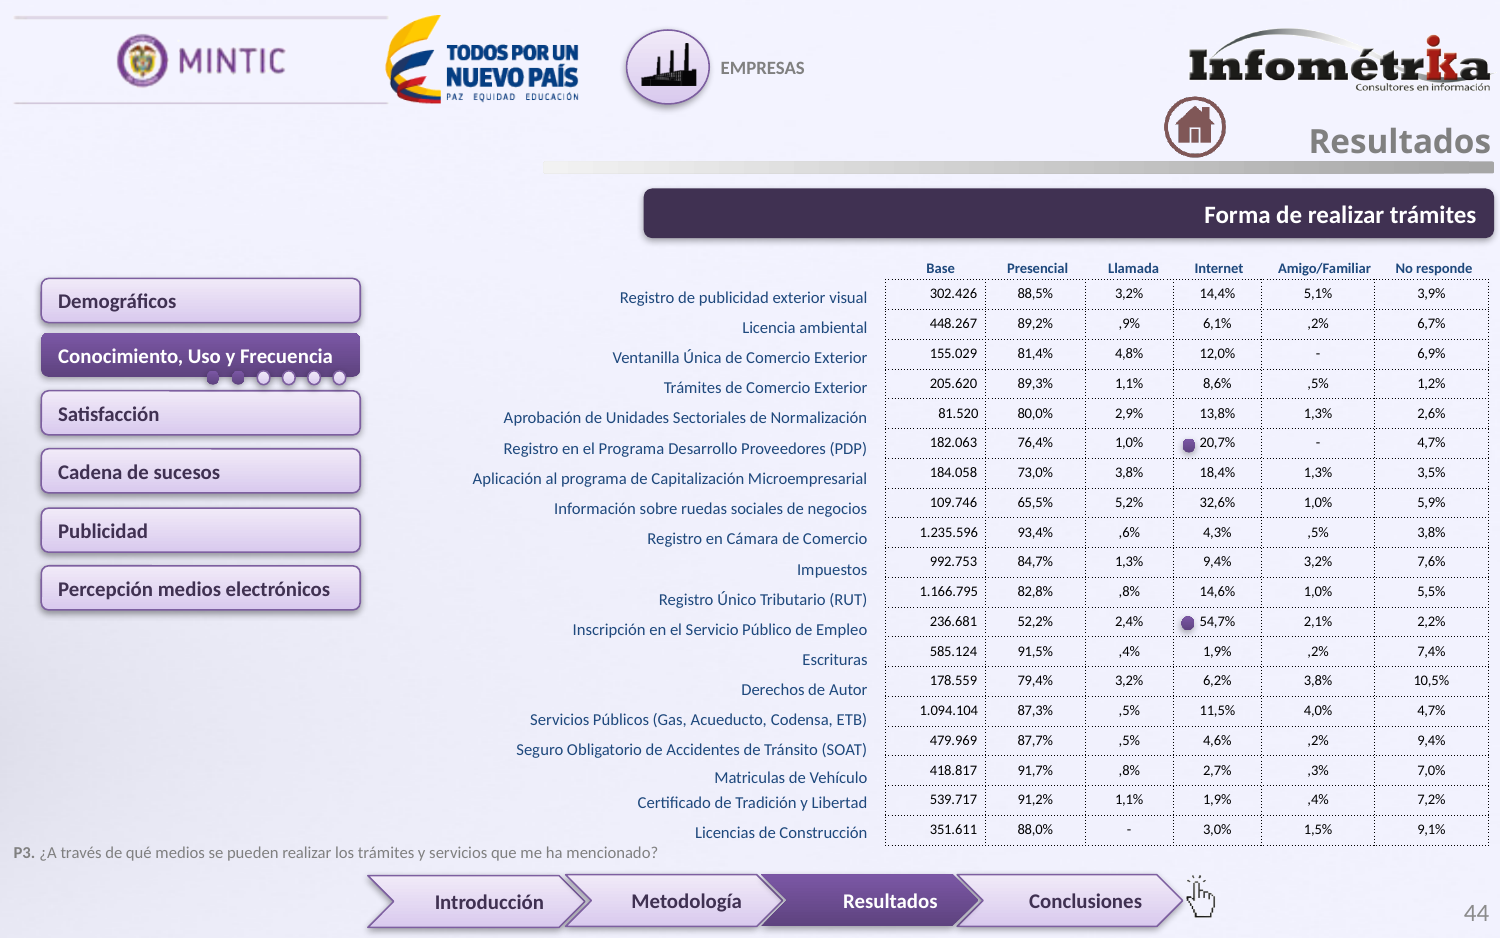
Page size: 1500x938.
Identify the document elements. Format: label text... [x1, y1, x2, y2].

text_box Resultados [1128, 113, 1500, 168]
text_box Cadena de sucesos [40, 447, 362, 494]
table_cell ,5% [1261, 518, 1375, 548]
table_cell Inscripción en el Servicio Público de Empleo [431, 609, 869, 640]
text_box Presencial [992, 251, 1083, 280]
table_cell 236.681 [886, 607, 985, 637]
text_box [626, 29, 821, 105]
table_cell Certificado de Tradición y Libertad [431, 788, 869, 813]
table_cell 7,4% [1375, 637, 1488, 667]
table_header 14,4% [1173, 280, 1261, 310]
table_cell 18,4% [1173, 458, 1261, 488]
table_cell 1.094.104 [886, 696, 985, 726]
table_cell Licencias de Construcción [431, 813, 869, 843]
table_cell ,8% [1085, 756, 1173, 786]
text_box Percepción medios electrónicos [40, 564, 362, 611]
text_box Publicidad [40, 507, 362, 553]
table_cell ,3% [1261, 756, 1375, 786]
text_box [231, 370, 245, 385]
table_cell 65,5% [985, 488, 1085, 518]
table_cell 5,5% [1375, 577, 1488, 607]
table_cell ,2% [1261, 637, 1375, 667]
table_cell - [1261, 339, 1375, 369]
table_cell Aprobación de Unidades Sectoriales de Normalización [431, 398, 869, 428]
table_cell 4,6% [1173, 726, 1261, 756]
table_header 3,2% [1085, 280, 1173, 310]
table_cell 8,6% [1173, 369, 1261, 399]
table_cell 3,2% [1261, 548, 1375, 577]
table_cell Matriculas de Vehículo [431, 760, 869, 788]
table_cell 91,2% [985, 786, 1085, 815]
table_cell ,5% [1085, 696, 1173, 726]
table_cell 205.620 [886, 369, 985, 399]
table_cell 1,9% [1173, 786, 1261, 815]
table_cell 81,4% [985, 339, 1085, 369]
table_cell 9,4% [1375, 726, 1488, 756]
table_header 5,1% [1261, 280, 1375, 310]
text_box [281, 369, 296, 386]
table_cell 2,2% [1375, 607, 1488, 637]
table_header 88,5% [985, 280, 1085, 310]
picture [0, 0, 1500, 938]
table_cell ,2% [1261, 726, 1375, 756]
table_cell 4,7% [1375, 429, 1488, 458]
table_cell 539.717 [886, 786, 985, 815]
table_cell 89,3% [985, 369, 1085, 399]
table_cell 3,0% [1173, 815, 1261, 845]
table_cell 54,7% [1173, 607, 1261, 637]
table_cell 9,1% [1375, 815, 1488, 845]
table_cell ,4% [1261, 786, 1375, 815]
table_cell 76,4% [985, 429, 1085, 458]
table_cell 1,9% [1173, 637, 1261, 667]
table_cell 448.267 [886, 310, 985, 339]
table_cell 109.746 [886, 488, 985, 518]
table_cell 4,7% [1375, 696, 1488, 726]
table_cell Derechos de Autor [431, 669, 869, 700]
table_cell 1,5% [1261, 815, 1375, 845]
table_cell 418.817 [886, 756, 985, 786]
table_cell 1,1% [1085, 369, 1173, 399]
text_box Forma de realizar trámites [643, 188, 1495, 239]
table_cell 3,8% [1261, 667, 1375, 696]
table_cell 5,2% [1085, 488, 1173, 518]
table_cell 1,0% [1261, 577, 1375, 607]
table_cell 2,6% [1375, 399, 1488, 429]
table_cell Registro en Cámara de Comercio [431, 519, 869, 549]
table_cell ,5% [1085, 726, 1173, 756]
table_cell 84,7% [985, 548, 1085, 577]
table_cell 32,6% [1173, 488, 1261, 518]
table_cell ,9% [1085, 310, 1173, 339]
table_cell 3,5% [1375, 458, 1488, 488]
table_cell 2,7% [1173, 756, 1261, 786]
table_cell Aplicación al programa de Capitalización Microempresarial [431, 458, 869, 489]
table_cell 87,7% [985, 726, 1085, 756]
table_cell 6,7% [1375, 310, 1488, 339]
table_cell ,4% [1085, 637, 1173, 667]
table_cell 585.124 [886, 637, 985, 667]
table_cell Seguro Obligatorio de Accidentes de Tránsito (SOAT) [431, 730, 869, 760]
text_box [206, 370, 220, 385]
table_cell 6,9% [1375, 339, 1488, 369]
table_cell 1,1% [1085, 786, 1173, 815]
table_cell 178.559 [886, 667, 985, 696]
table_cell 14,6% [1173, 577, 1261, 607]
text_box Amigo/Familiar [1263, 251, 1380, 280]
text_box Llamada [1093, 251, 1174, 280]
table_cell 351.611 [886, 815, 985, 845]
table_cell Escrituras [431, 640, 869, 669]
text_box [1181, 616, 1195, 631]
table_cell ,2% [1261, 310, 1375, 339]
table_cell 9,4% [1173, 548, 1261, 577]
table_cell 4,8% [1085, 339, 1173, 369]
table_cell Impuestos [431, 549, 869, 579]
table_cell Registro en el Programa Desarrollo Proveedores (PDP) [431, 428, 869, 458]
table_cell 91,5% [985, 637, 1085, 667]
table_cell 1.166.795 [886, 577, 985, 607]
table_cell - [1085, 815, 1173, 845]
table_cell 80,0% [985, 399, 1085, 429]
table_cell 93,4% [985, 518, 1085, 548]
text_box Demográficos [40, 277, 362, 324]
slide_number 44 [1156, 886, 1500, 936]
table_cell 4,3% [1173, 518, 1261, 548]
table_cell 2,9% [1085, 399, 1173, 429]
table_cell Registro Único Tributario (RUT) [431, 579, 869, 609]
table_cell - [1261, 429, 1375, 458]
table_cell 73,0% [985, 458, 1085, 488]
text_box No responde [1380, 251, 1488, 284]
table_cell 4,0% [1261, 696, 1375, 726]
text_box [332, 369, 347, 386]
table_cell 87,3% [985, 696, 1085, 726]
table_cell 10,5% [1375, 667, 1488, 696]
table_cell 182.063 [886, 429, 985, 458]
table_cell 13,8% [1173, 399, 1261, 429]
table_cell 82,8% [985, 577, 1085, 607]
table_cell 1,3% [1261, 458, 1375, 488]
table_cell 992.753 [886, 548, 985, 577]
text_box Base [911, 251, 970, 284]
table_header 302.426 [886, 280, 985, 310]
table_cell 479.969 [886, 726, 985, 756]
table_cell 3,8% [1375, 518, 1488, 548]
table_cell 6,1% [1173, 310, 1261, 339]
table_cell 3,8% [1085, 458, 1173, 488]
table_cell 1.235.596 [886, 518, 985, 548]
table_cell 6,2% [1173, 667, 1261, 696]
table_cell 5,9% [1375, 488, 1488, 518]
table_cell Licencia ambiental [431, 308, 869, 338]
table_cell 2,1% [1261, 607, 1375, 637]
table_cell Servicios Públicos (Gas, Acueducto, Codensa, ETB) [431, 700, 869, 730]
table_cell 155.029 [886, 339, 985, 369]
table_cell 7,2% [1375, 786, 1488, 815]
text_box [256, 369, 271, 386]
table_cell Información sobre ruedas sociales de negocios [431, 489, 869, 519]
table_cell 184.058 [886, 458, 985, 488]
table_cell 52,2% [985, 607, 1085, 637]
table_cell 7,0% [1375, 756, 1488, 786]
table_header Registro de publicidad exterior visual [431, 277, 869, 308]
table_header 3,9% [1375, 280, 1488, 310]
table_cell 2,4% [1085, 607, 1173, 637]
table_cell 1,2% [1375, 369, 1488, 399]
table_cell ,6% [1085, 518, 1173, 548]
table_cell 3,2% [1085, 667, 1173, 696]
table_cell 12,0% [1173, 339, 1261, 369]
table_cell 20,7% [1173, 429, 1261, 458]
table_cell 91,7% [985, 756, 1085, 786]
table_cell ,5% [1261, 369, 1375, 399]
table_cell 1,0% [1261, 488, 1375, 518]
table_cell 7,6% [1375, 548, 1488, 577]
table_cell ,8% [1085, 577, 1173, 607]
text_box P3. ¿A través de qué medios se pueden realizar los trámites y servicios que me ha mencionado? [0, 834, 1243, 870]
table_cell 89,2% [985, 310, 1085, 339]
table_cell 81.520 [886, 399, 985, 429]
table_cell 79,4% [985, 667, 1085, 696]
text_box Satisfacción [40, 389, 362, 436]
text_box [306, 369, 322, 386]
text_box [1182, 438, 1196, 453]
table_cell 1,3% [1085, 548, 1173, 577]
table_cell 1,0% [1085, 429, 1173, 458]
text_box Internet [1179, 251, 1262, 280]
text_box Conocimiento, Uso y Frecuencia [41, 332, 361, 377]
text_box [367, 873, 1218, 928]
table_cell Ventanilla Única de Comercio Exterior [431, 338, 869, 368]
table_cell 11,5% [1173, 696, 1261, 726]
table_cell Trámites de Comercio Exterior [431, 368, 869, 398]
table_cell 1,3% [1261, 399, 1375, 429]
table_cell 88,0% [985, 815, 1085, 845]
